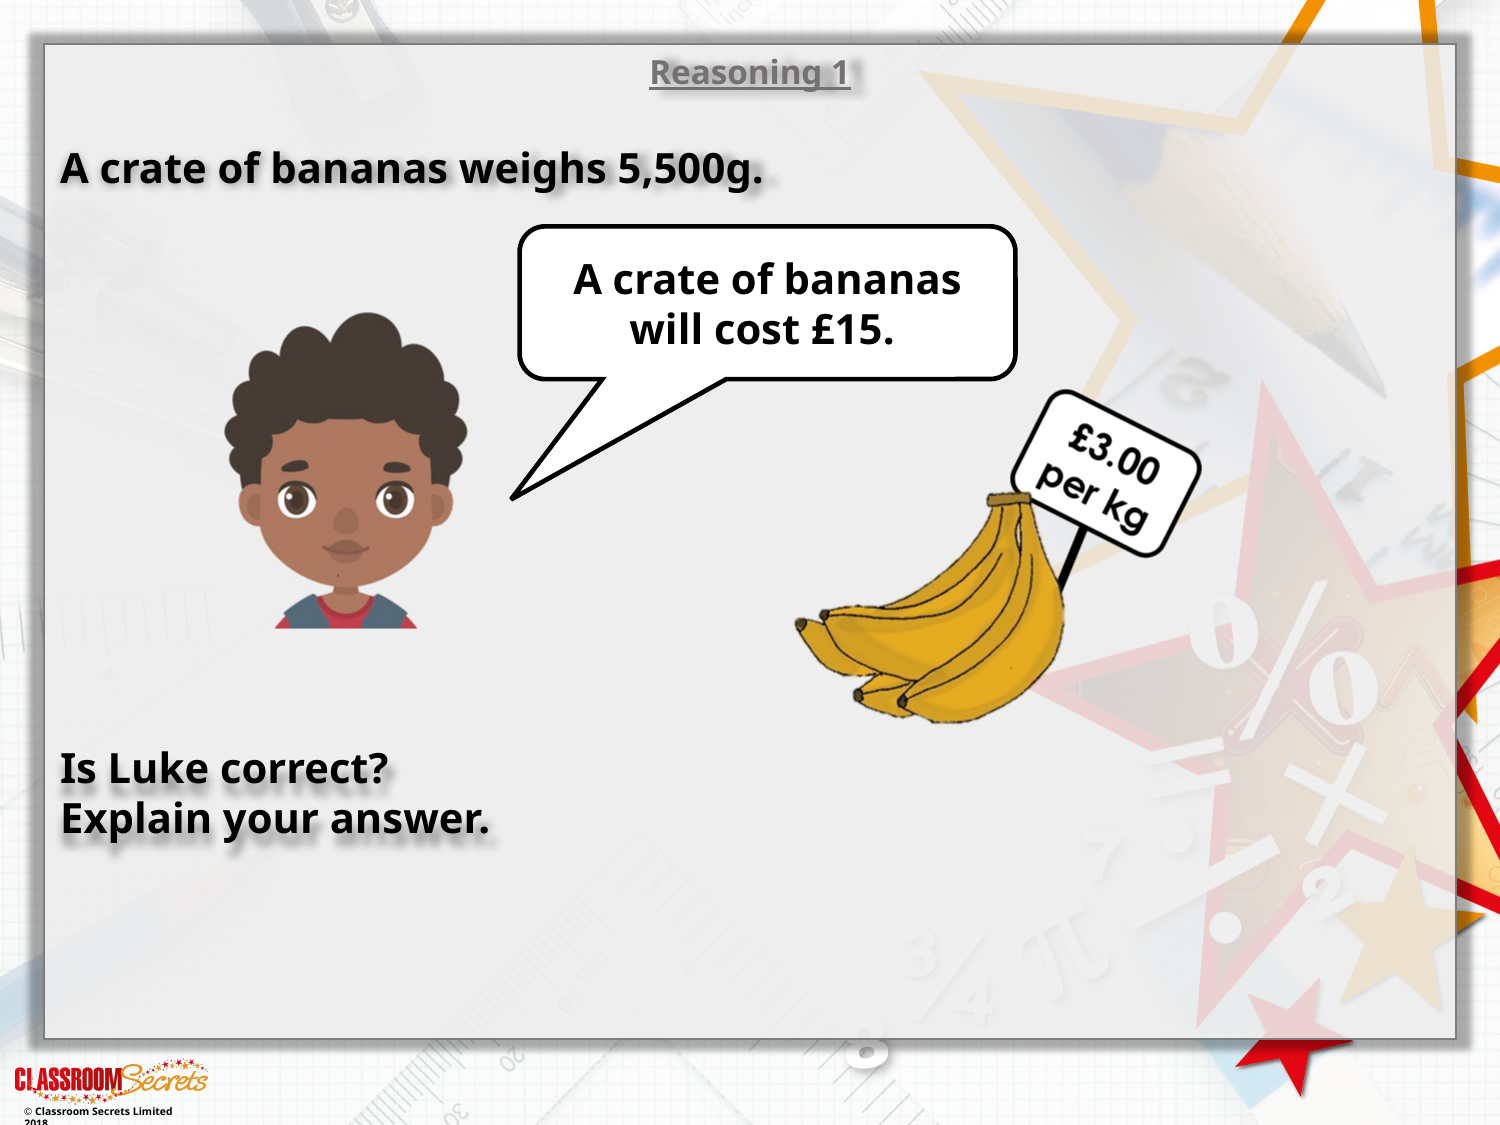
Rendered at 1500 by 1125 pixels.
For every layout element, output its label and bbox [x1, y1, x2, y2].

text_box [9, 1058, 213, 1125]
picture [0, 0, 1500, 1125]
